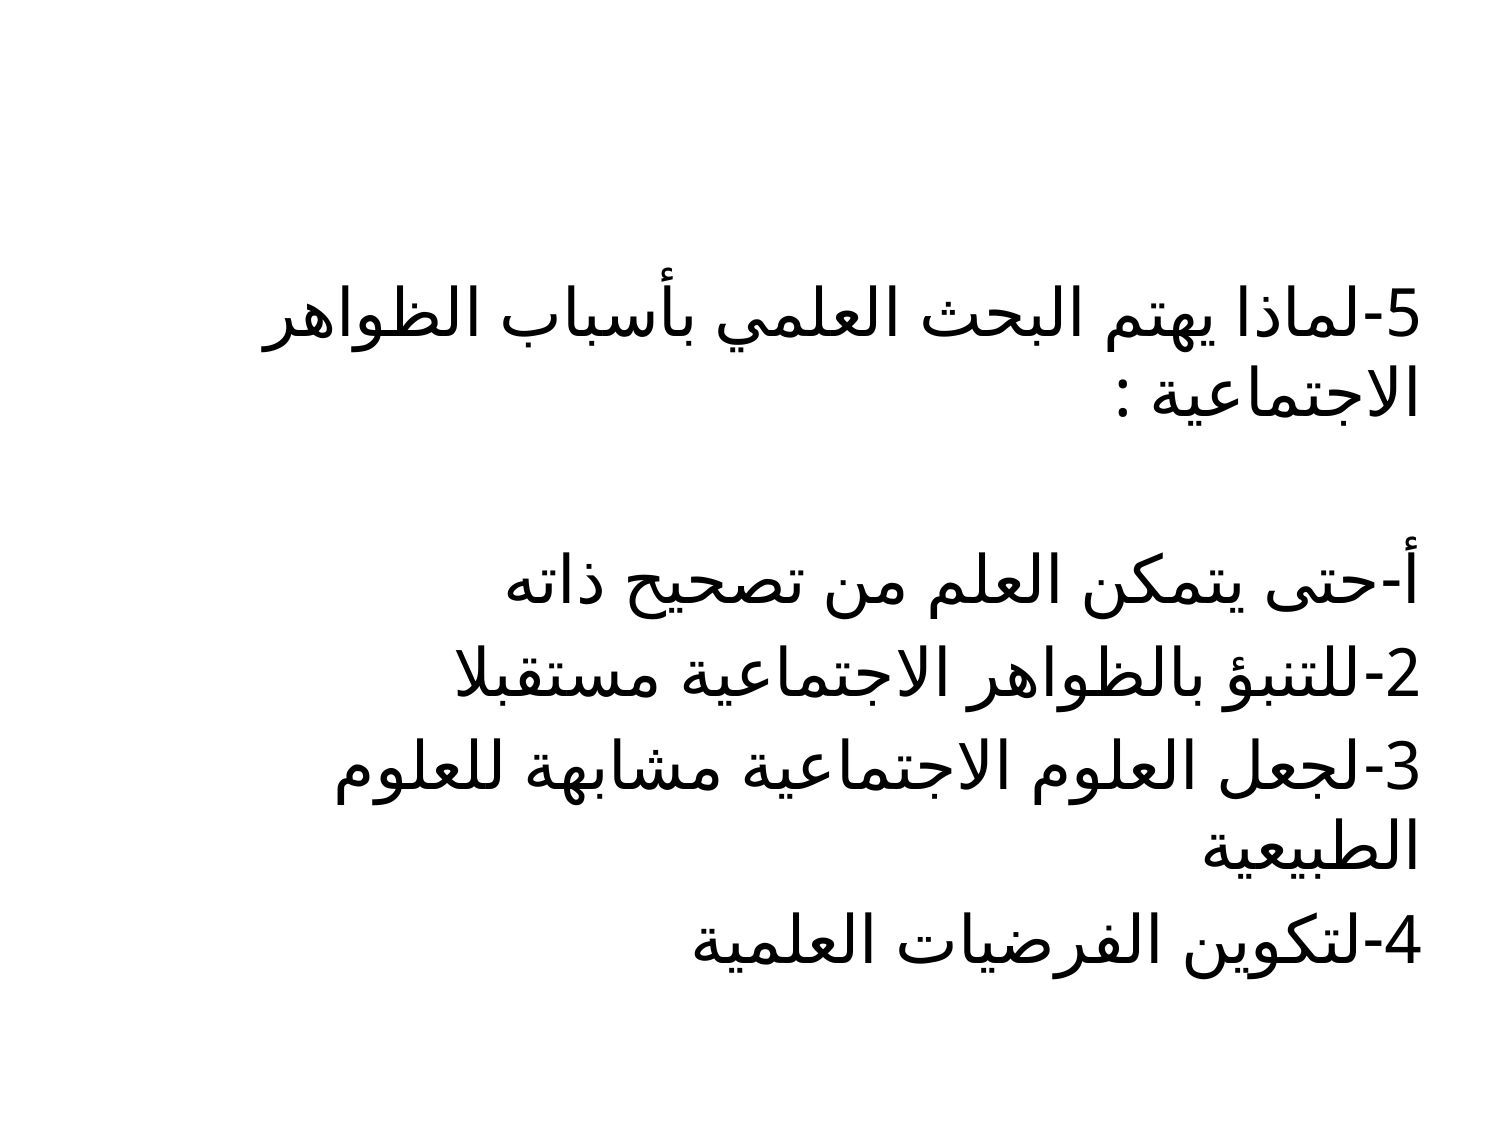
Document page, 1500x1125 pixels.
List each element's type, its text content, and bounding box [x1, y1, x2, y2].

list 5-لماذا يهتم البحث العلمي بأسباب الظواهر الاجتماعية : أ-حتى يتمكن العلم من تصحيح ذاته 2-للتنبؤ بالظواهر الاجتماعية مستقبلا 3-لجعل العلوم الاجتماعية مشابهة للعلوم الطبيعية 4-لتكوين الفرضيات العلمية [87, 262, 1438, 1005]
